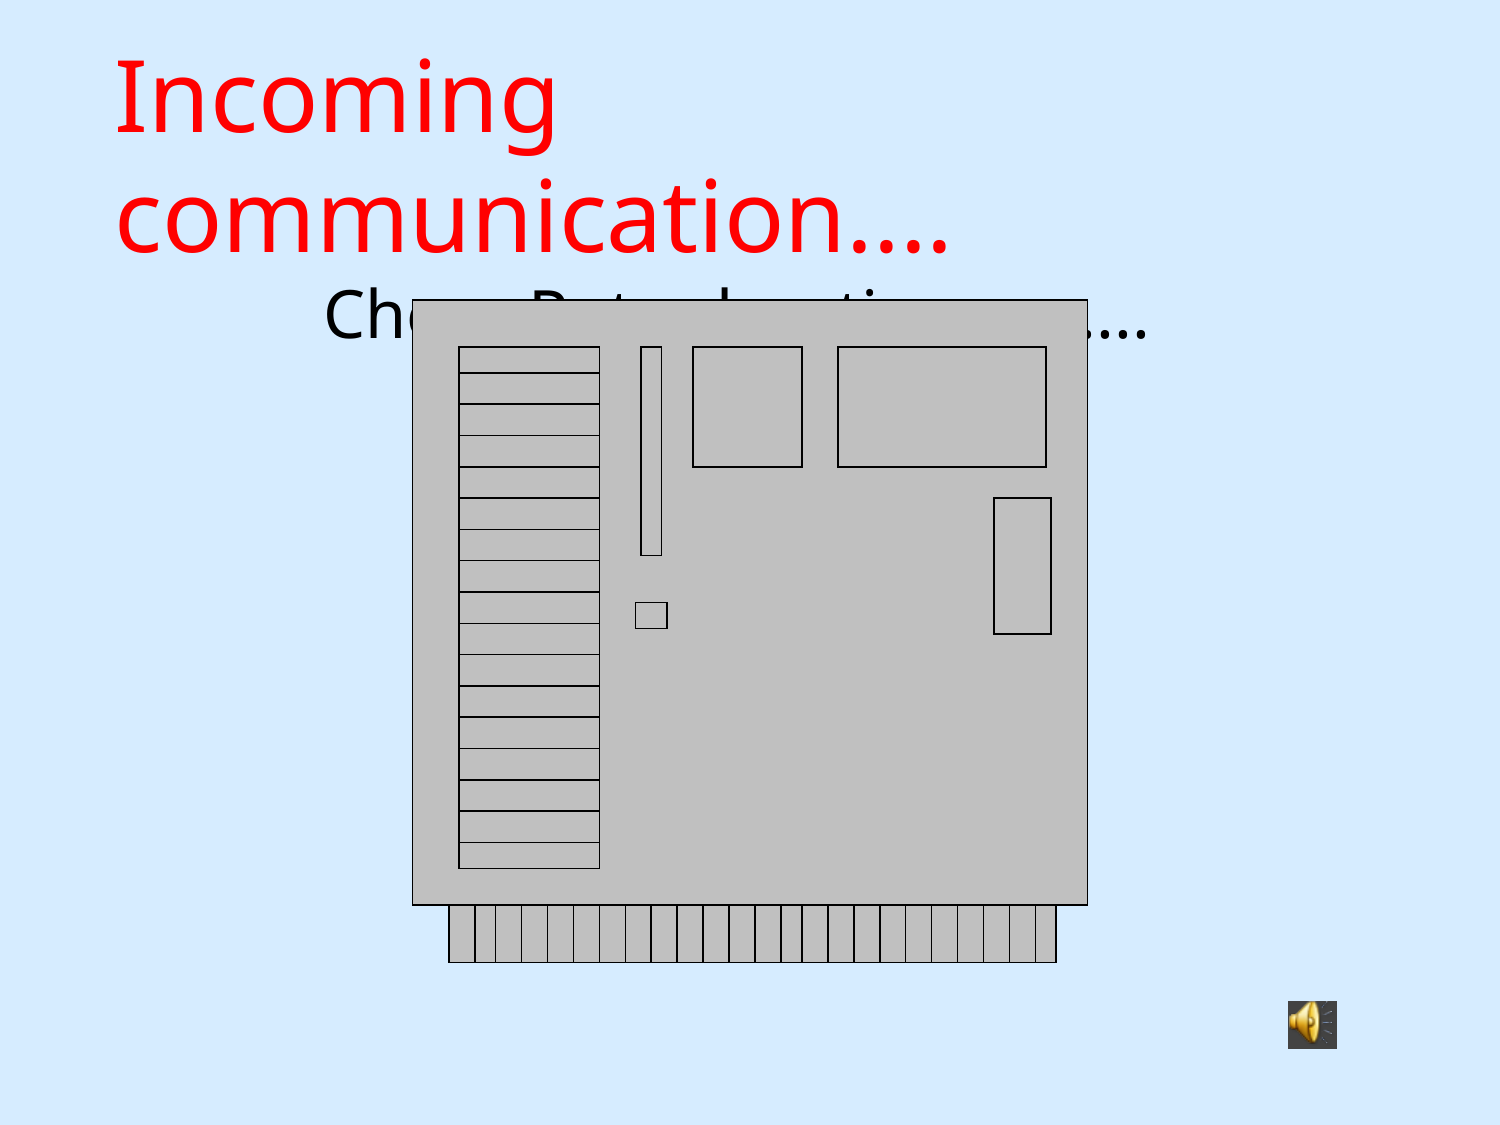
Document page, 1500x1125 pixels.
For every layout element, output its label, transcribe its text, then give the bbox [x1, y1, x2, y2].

text_box Incoming communication.... Chem-Puter booting up..... [99, 24, 1375, 360]
text_box [412, 299, 1088, 963]
picture [1287, 999, 1338, 1051]
